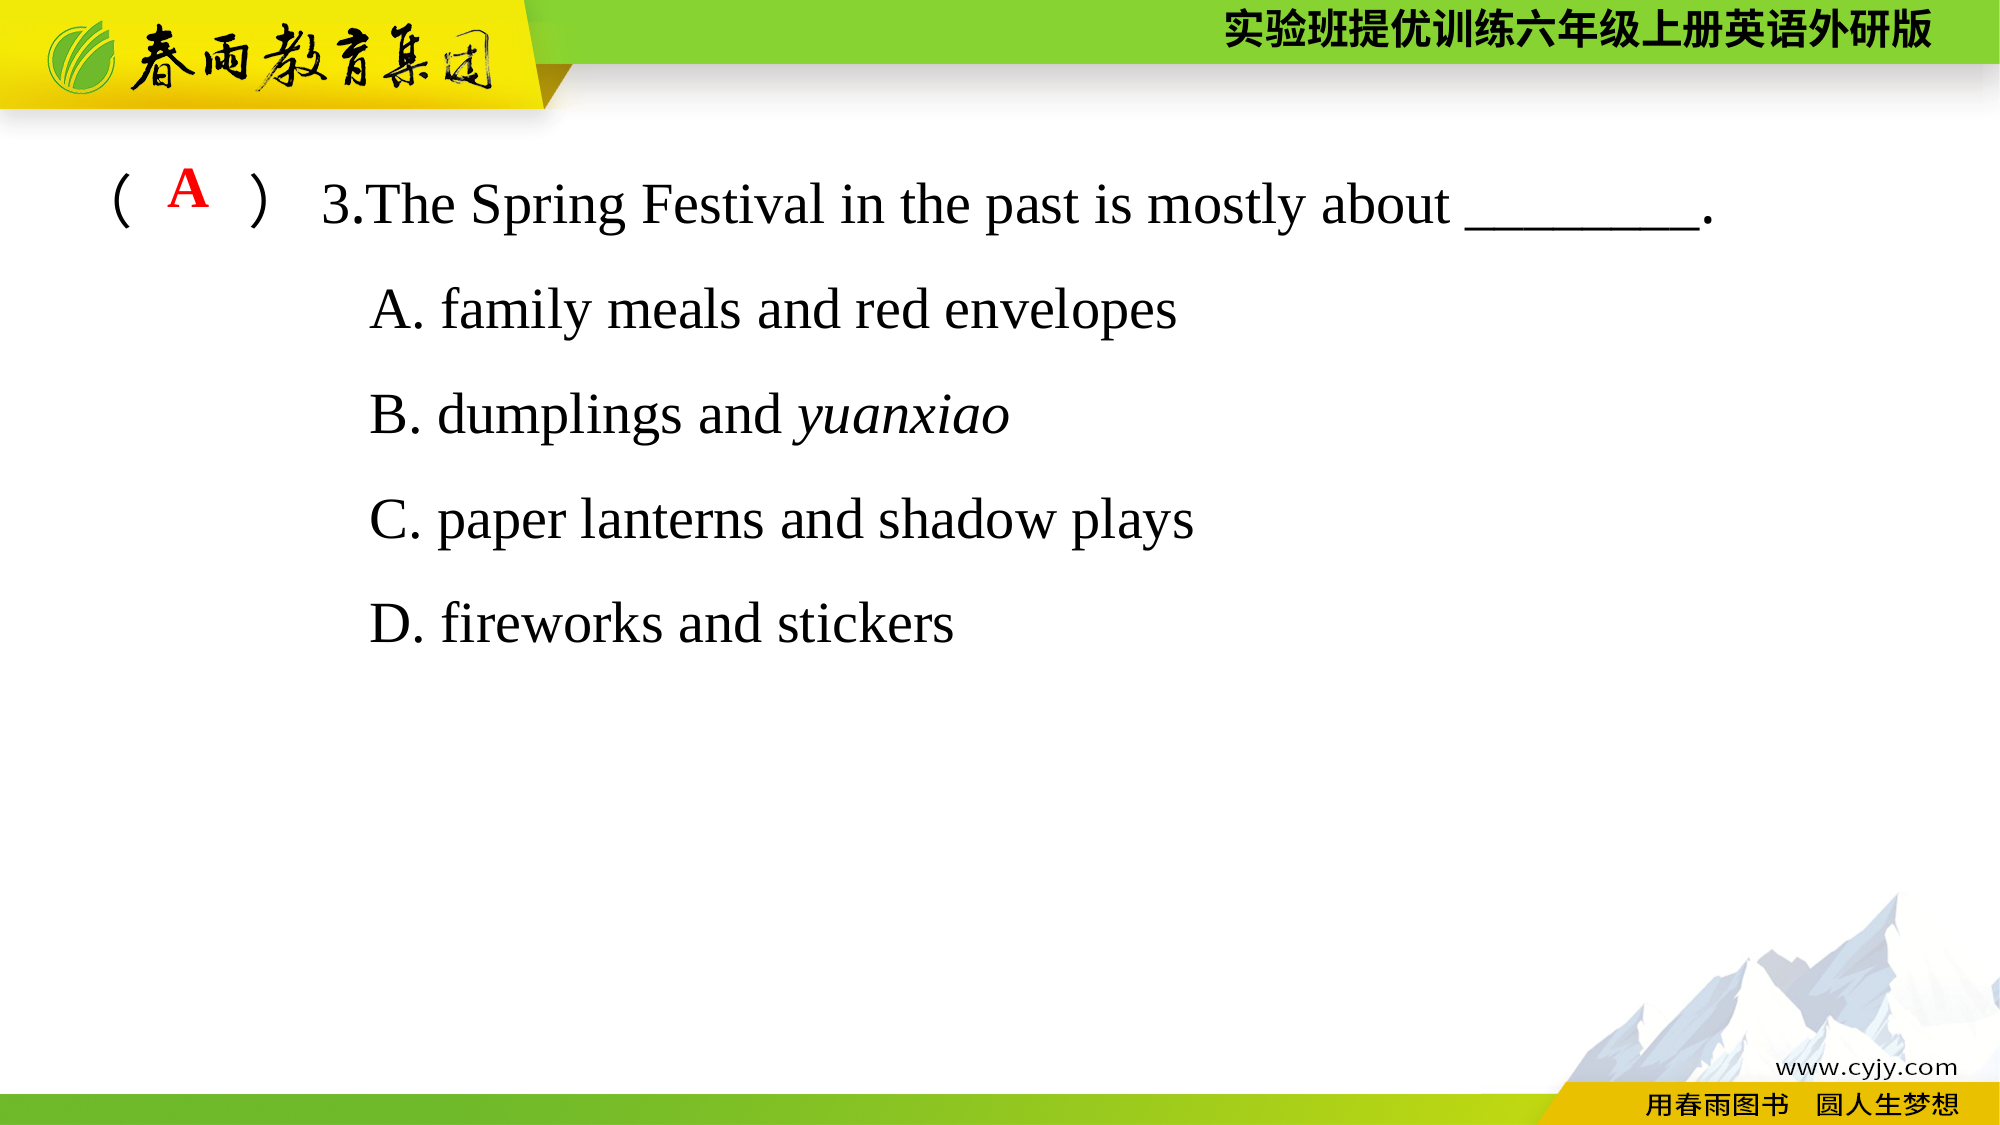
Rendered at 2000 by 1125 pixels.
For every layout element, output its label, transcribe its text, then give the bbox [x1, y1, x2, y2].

picture [0, 0, 2000, 1125]
list （ ）3.The Spring Festival in the past is mostly about ________. A. family meals and red envelopes B. dumplings and yuanxiao C. paper lanterns and shadow plays D. fireworks and stickers [59, 122, 1944, 655]
text_box A [152, 141, 225, 227]
